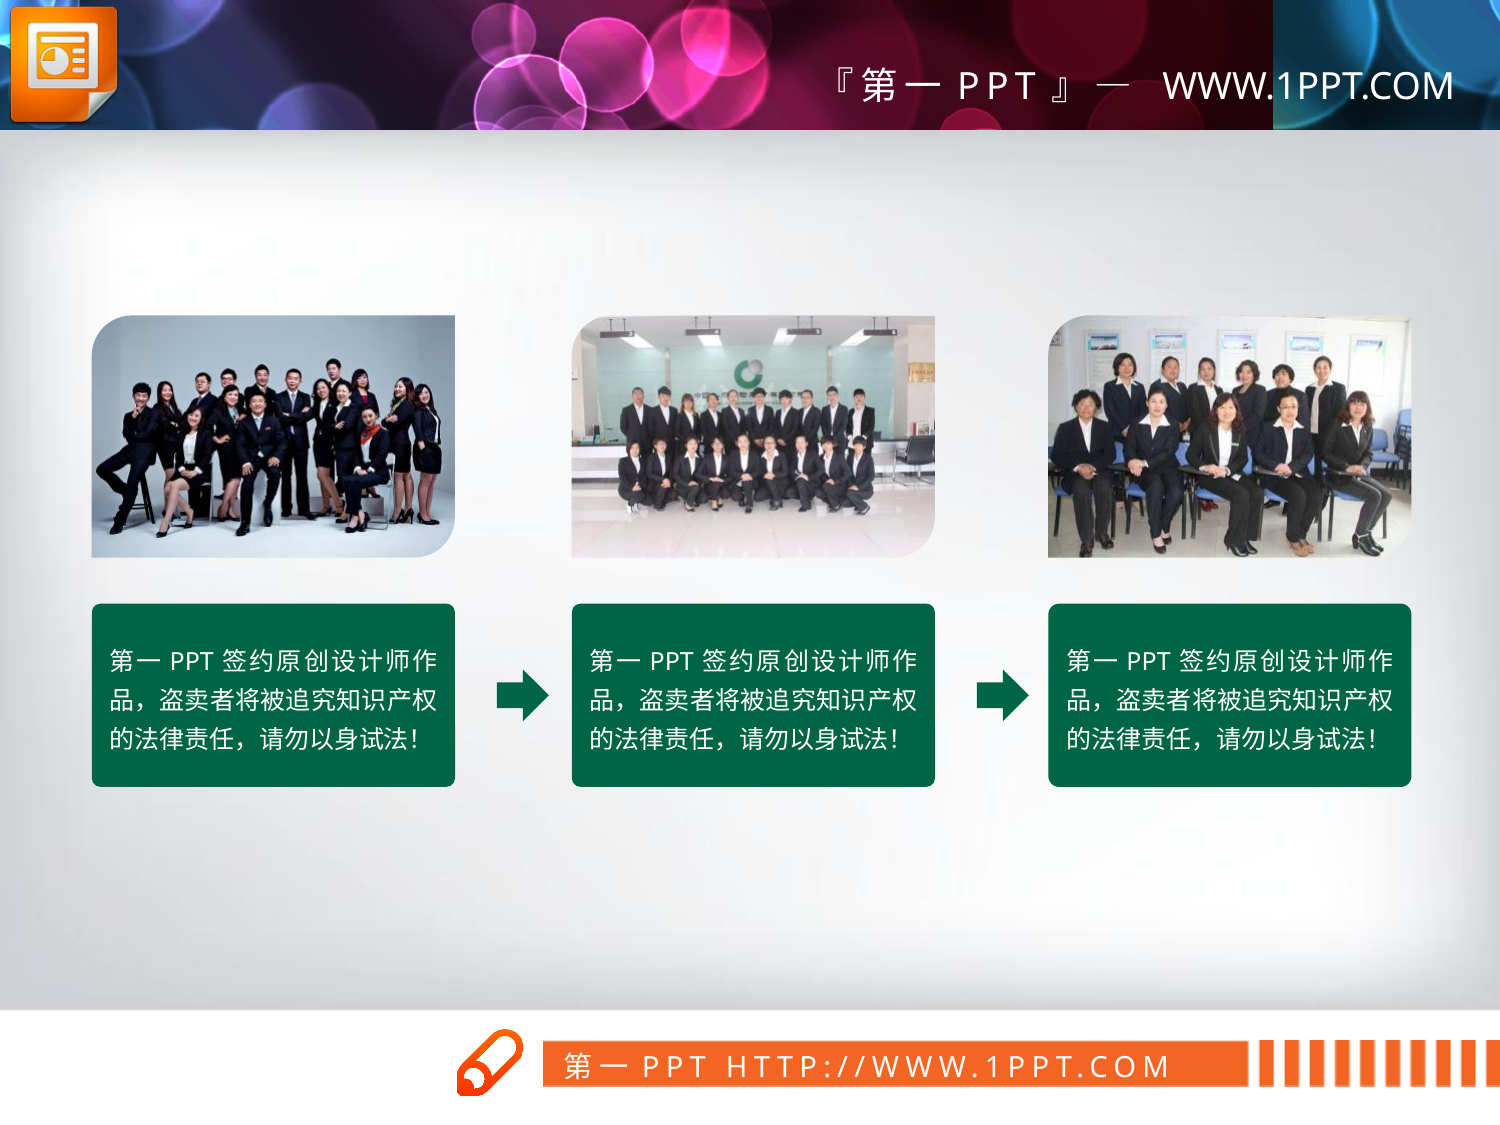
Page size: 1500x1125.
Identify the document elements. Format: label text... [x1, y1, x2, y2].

text_box [1046, 313, 1414, 560]
text_box [89, 313, 457, 560]
text_box 第一PPT签约原创设计师作品，盗卖者将被追究知识产权的法律责任，请勿以身试法！ [1046, 601, 1414, 790]
text_box 第一PPT签约原创设计师作品，盗卖者将被追究知识产权的法律责任，请勿以身试法！ [89, 601, 458, 790]
text_box 第一PPT签约原创设计师作品，盗卖者将被追究知识产权的法律责任，请勿以身试法！ [569, 601, 938, 790]
picture [543, 1040, 1500, 1087]
text_box [569, 313, 937, 560]
text_box [974, 667, 1031, 724]
picture [0, 0, 1500, 1012]
text_box [494, 667, 551, 724]
